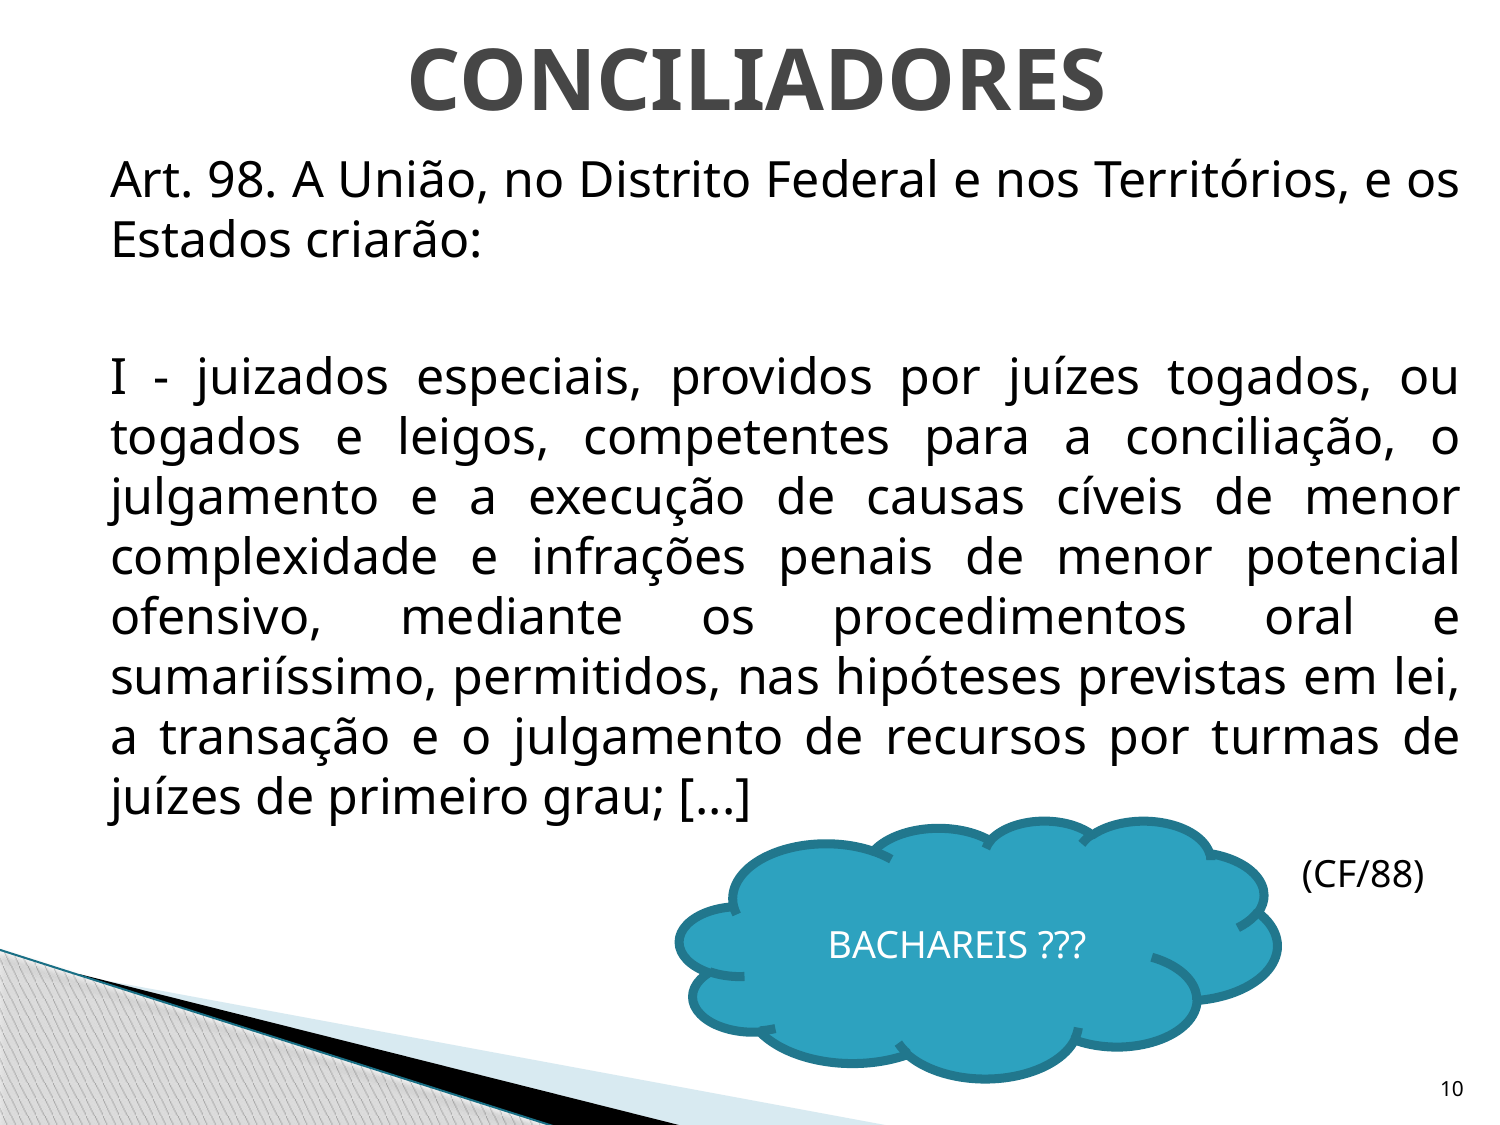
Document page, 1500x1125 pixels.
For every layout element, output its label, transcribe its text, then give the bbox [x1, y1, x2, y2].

text_box BACHAREIS ??? [674, 816, 1282, 1084]
title CONCILIADORES [82, 0, 1432, 153]
slide_number 10 [1418, 1051, 1479, 1112]
list Art. 98. A União, no Distrito Federal e nos Territórios, e os Estados criarão: I - juizados especiais, providos por juízes togados, ou togados e leigos, competentes para a conciliação, o julgamento e a execução de causas cíveis de menor complexidade e infrações penais de menor potencial ofensivo, mediante os procedimentos oral e sumariíssimo, permitidos, nas hipóteses previstas em lei, a transação e o julgamento de recursos por turmas de juízes de primeiro grau; [...] (CF/88) [35, 140, 1477, 1125]
